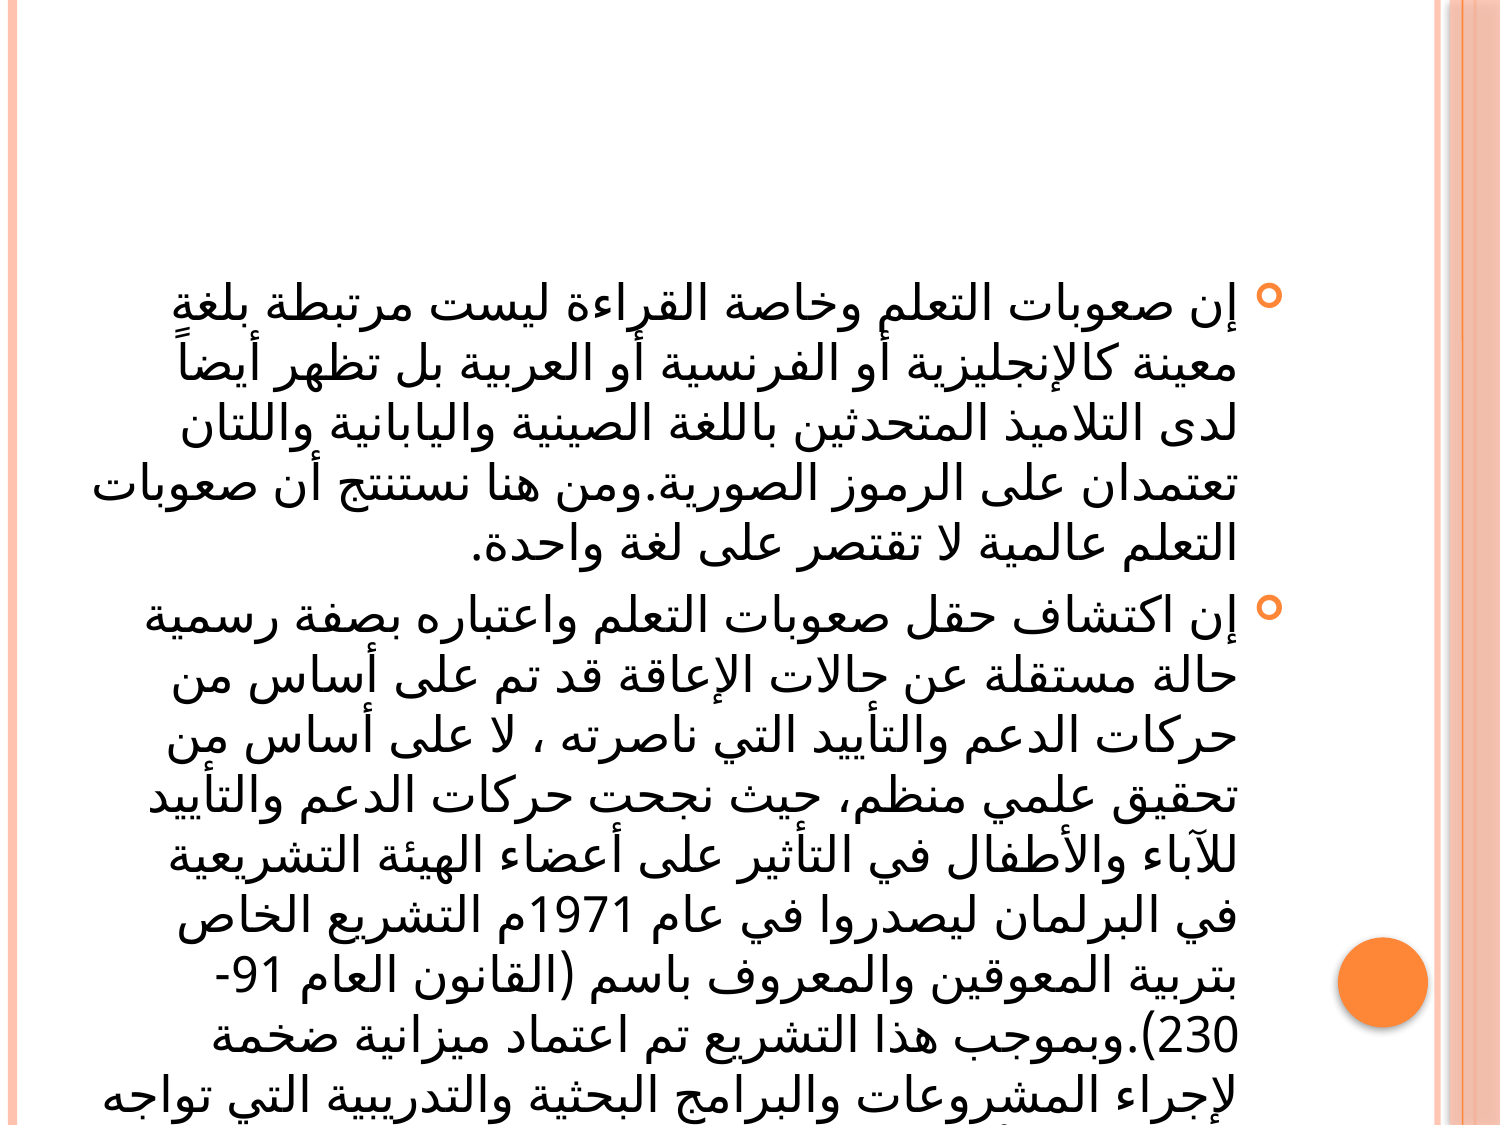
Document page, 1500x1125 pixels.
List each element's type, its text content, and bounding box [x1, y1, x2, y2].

list إن صعوبات التعلم وخاصة القراءة ليست مرتبطة بلغة معينة كالإنجليزية أو الفرنسية أو العربية بل تظهر أيضاً لدى التلاميذ المتحدثين باللغة الصينية واليابانية واللتان تعتمدان على الرموز الصورية.ومن هنا نستنتج أن صعوبات التعلم عالمية لا تقتصر على لغة واحدة. إن اكتشاف حقل صعوبات التعلم واعتباره بصفة رسمية حالة مستقلة عن حالات الإعاقة قد تم على أساس من حركات الدعم والتأييد التي ناصرته ، لا على أساس من تحقيق علمي منظم، حيث نجحت حركات الدعم والتأييد للآباء والأطفال في التأثير على أعضاء الهيئة التشريعية في البرلمان ليصدروا في عام 1971م التشريع الخاص بتربية المعوقين والمعروف باسم (القانون العام 91-230).وبموجب هذا التشريع تم اعتماد ميزانية ضخمة لإجراء المشروعات والبرامج البحثية والتدريبية التي تواجه احتياجات الأطفال ذوي صعوبات التعلم (Doris,1993). [75, 262, 1300, 1062]
